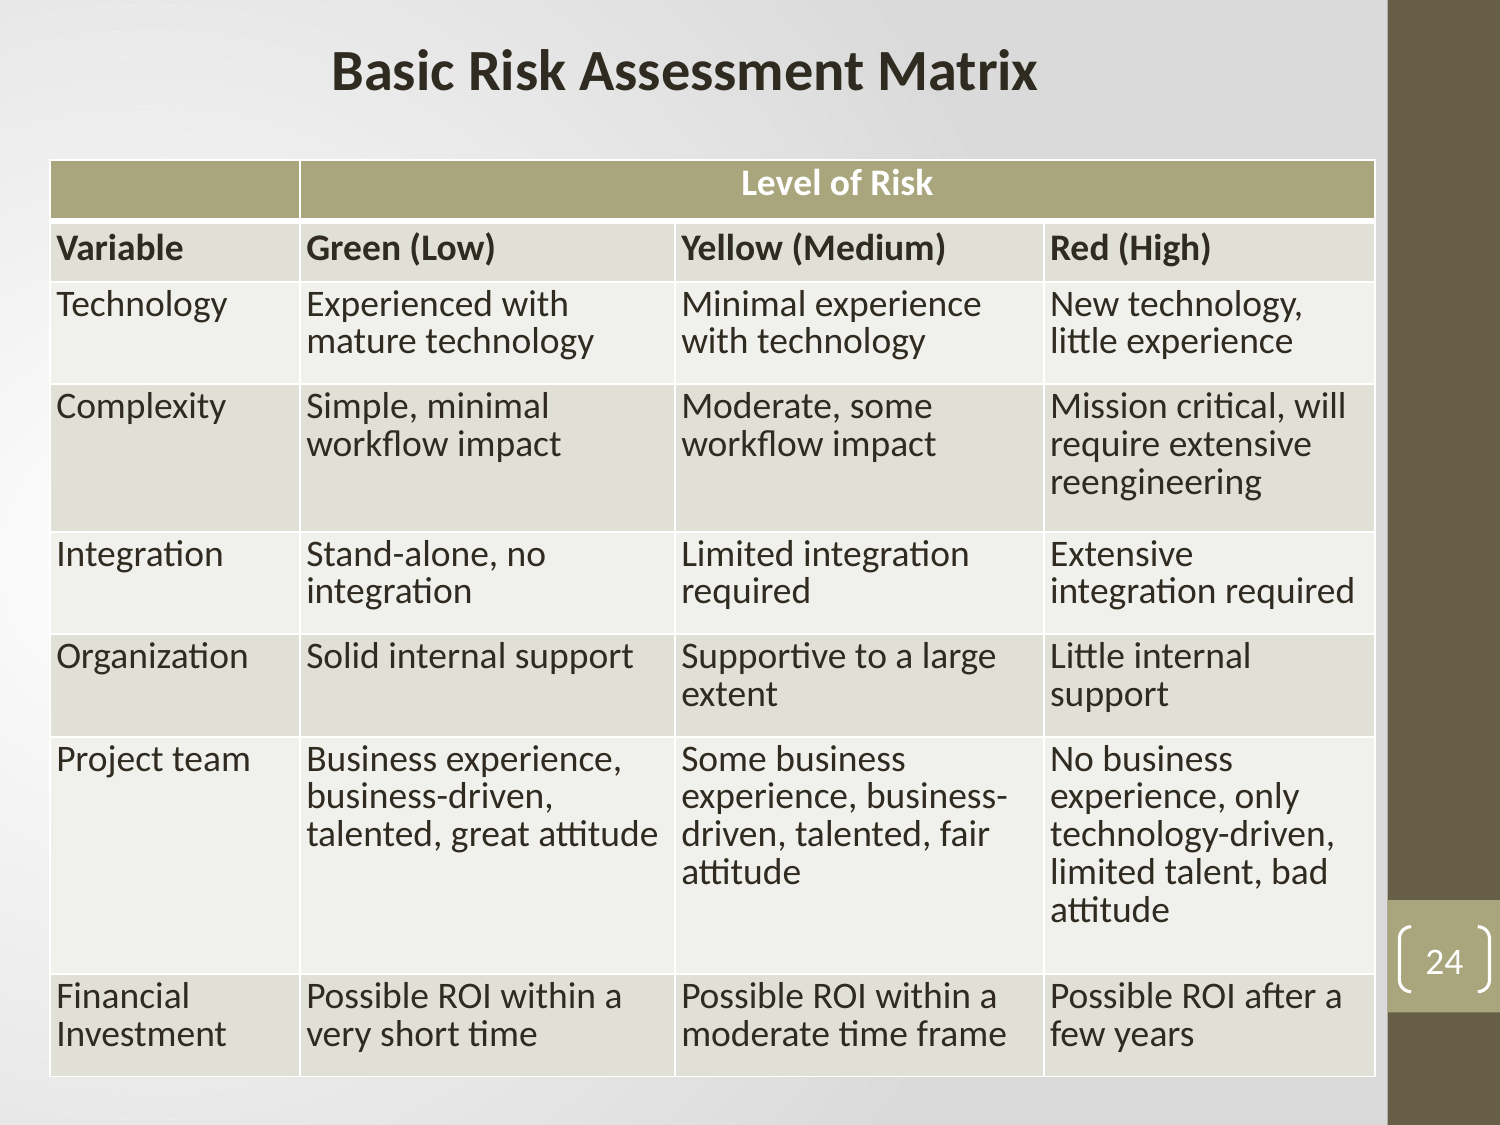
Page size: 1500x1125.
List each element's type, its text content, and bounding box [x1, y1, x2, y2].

table_cell Integration [51, 533, 299, 633]
table_cell Possible ROI after a few years [1045, 975, 1374, 1076]
table_cell Organization [51, 635, 299, 736]
table_cell Possible ROI within a moderate time frame [676, 975, 1043, 1076]
table_cell Moderate, some workflow impact [676, 385, 1043, 531]
table_cell Some business experience, business-driven, talented, fair attitude [676, 738, 1043, 973]
table_cell Simple, minimal workflow impact [301, 385, 674, 531]
table_cell Green (Low) [301, 224, 674, 281]
table_cell Minimal experience with technology [676, 283, 1043, 383]
table_cell Technology [51, 283, 299, 383]
table_cell New technology, little experience [1045, 283, 1374, 383]
table_cell Financial Investment [51, 975, 299, 1076]
table_cell Business experience, business-driven, talented, great attitude [301, 738, 674, 973]
table_cell Solid internal support [301, 635, 674, 736]
table_cell Variable [51, 224, 299, 281]
table_header [51, 161, 299, 218]
table_cell Limited integration required [676, 533, 1043, 633]
table_cell Stand-alone, no integration [301, 533, 674, 633]
table_cell Complexity [51, 385, 299, 531]
table_cell Little internal support [1045, 635, 1374, 736]
table_cell Extensive integration required [1045, 533, 1374, 633]
table_cell Project team [51, 738, 299, 973]
table_cell Possible ROI within a very short time [301, 975, 674, 1076]
table_cell Supportive to a large extent [676, 635, 1043, 736]
slide_number 24 [1397, 925, 1492, 994]
table_header Level of Risk [301, 161, 1374, 218]
table_cell Red (High) [1045, 224, 1374, 281]
table_cell Yellow (Medium) [676, 224, 1043, 281]
table_cell Mission critical, will require extensive reengineering [1045, 385, 1374, 531]
table_cell Experienced with mature technology [301, 283, 674, 383]
text_box Basic Risk Assessment Matrix [316, 24, 1055, 110]
table_cell No business experience, only technology-driven, limited talent, bad attitude [1045, 738, 1374, 973]
